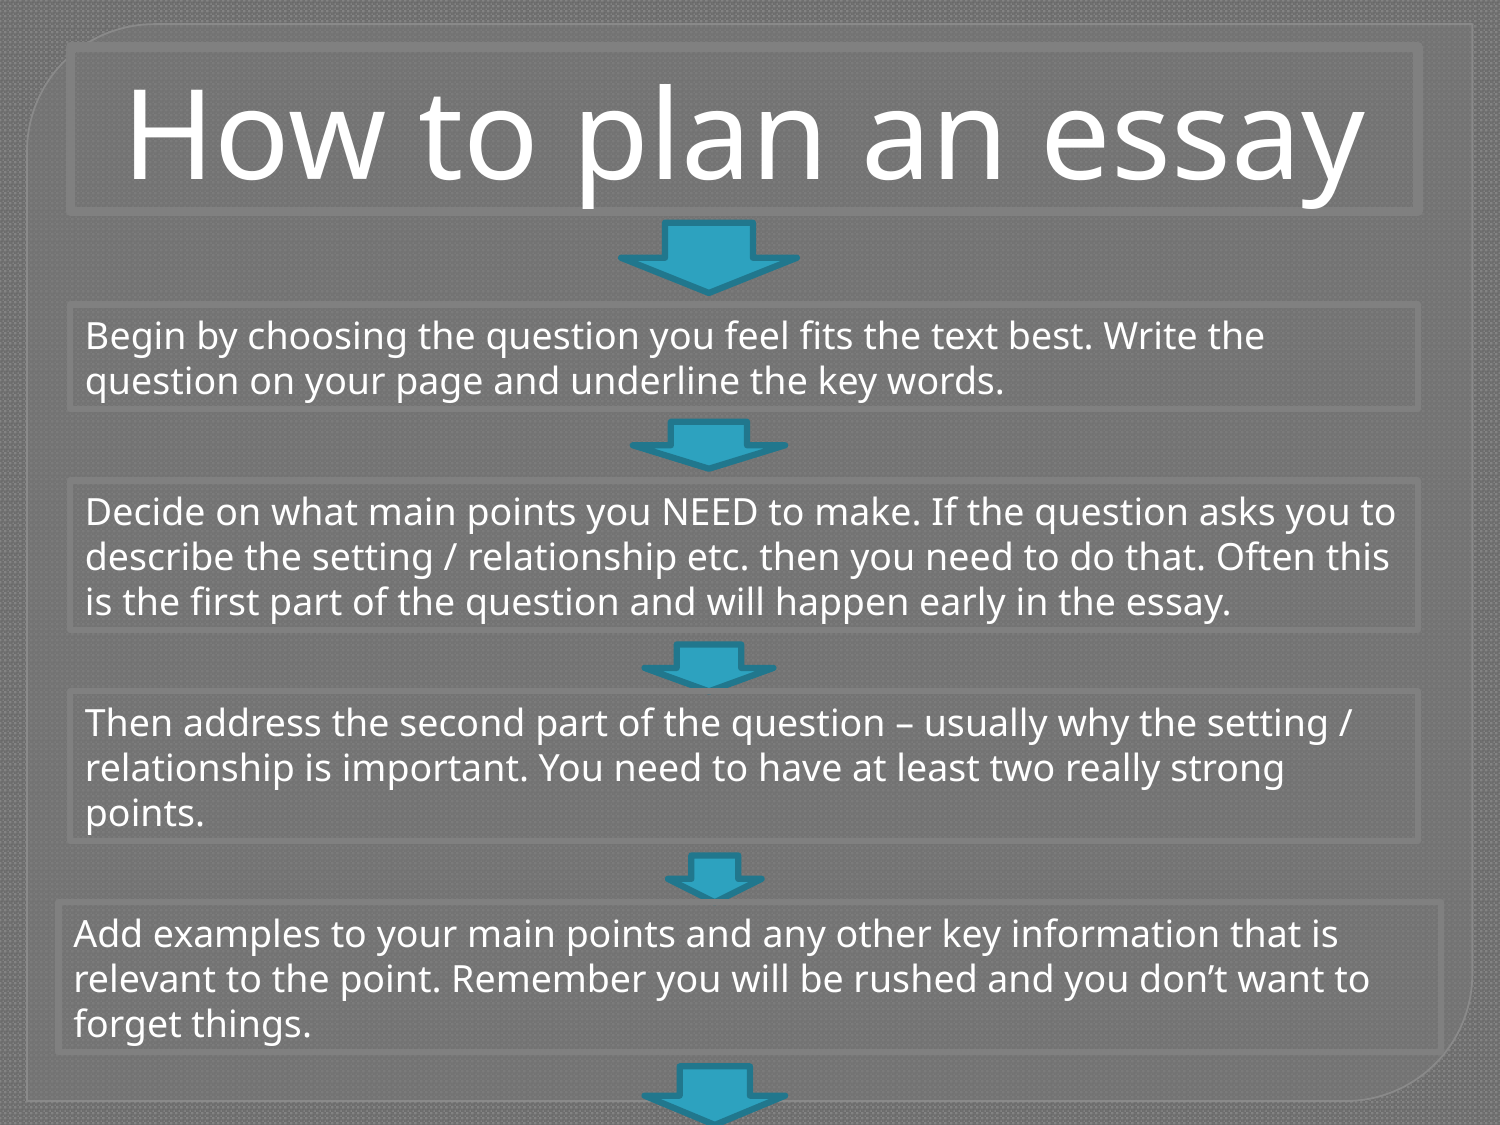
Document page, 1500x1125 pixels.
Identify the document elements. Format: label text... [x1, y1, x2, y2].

text_box Then address the second part of the question – usually why the setting / relationship is important. You need to have at least two really strong points. [70, 691, 1418, 842]
text_box How to plan an essay [70, 46, 1418, 212]
text_box [664, 852, 765, 902]
text_box Add examples to your main points and any other key information that is relevant to the point. Remember you will be rushed and you don’t want to forget things. [58, 902, 1442, 1053]
text_box [629, 418, 789, 472]
text_box Decide on what main points you NEED to make. If the question asks you to describe the setting / relationship etc. then you need to do that. Often this is the first part of the question and will happen early in the essay. [70, 480, 1418, 631]
text_box [618, 219, 800, 296]
text_box Begin by choosing the question you feel fits the text best. Write the question on your page and underline the key words. [70, 304, 1418, 410]
text_box [641, 1063, 789, 1125]
text_box [641, 641, 777, 691]
